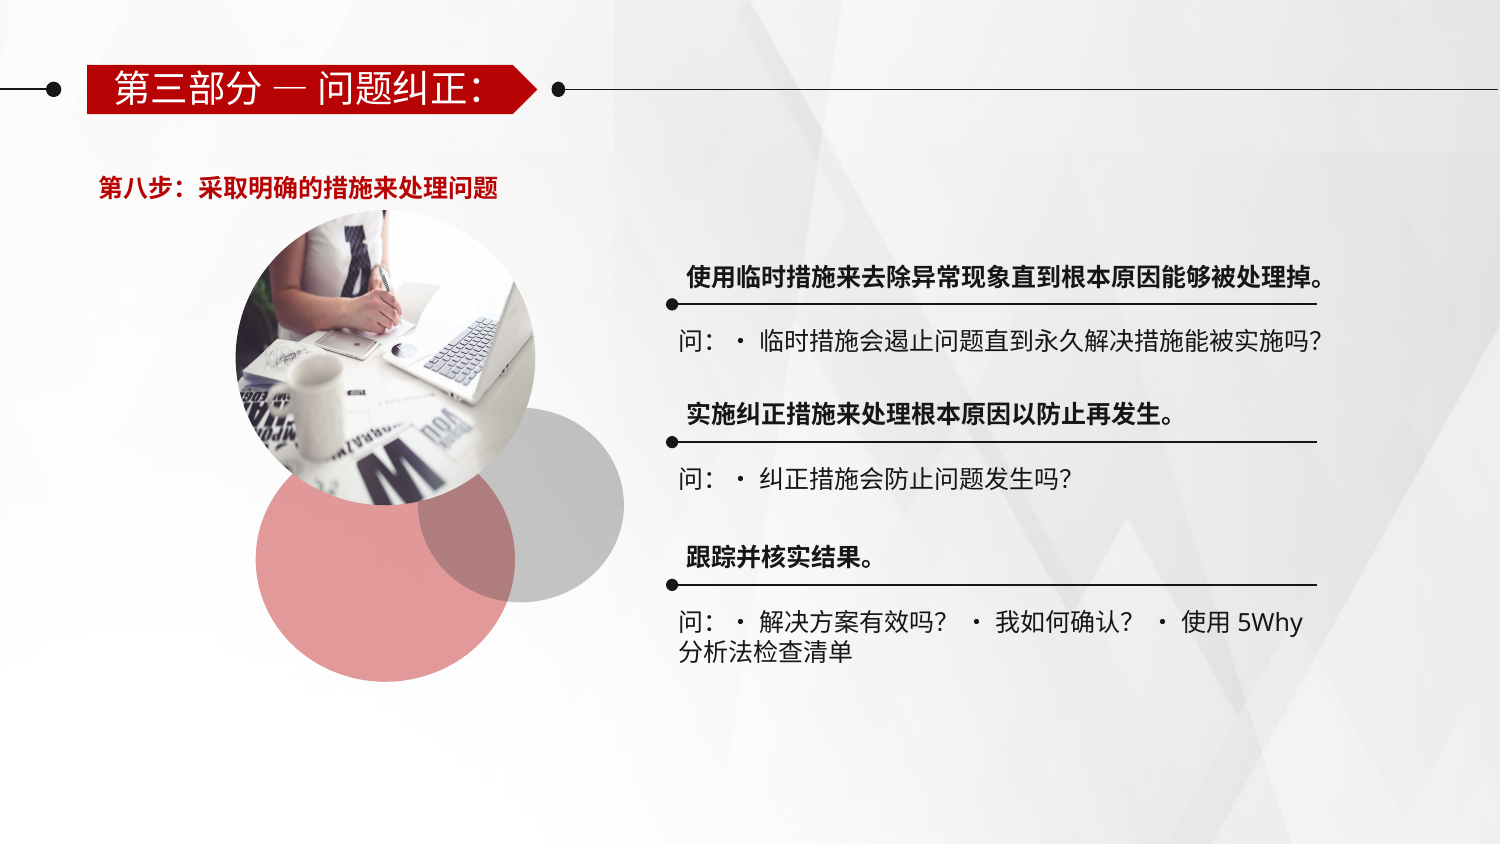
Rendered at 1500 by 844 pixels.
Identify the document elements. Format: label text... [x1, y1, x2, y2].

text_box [553, 83, 1499, 96]
text_box 问：• 纠正措施会防止问题发生吗？ [664, 455, 1341, 501]
text_box [255, 474, 507, 682]
text_box [235, 210, 536, 506]
text_box [85, 62, 98, 117]
text_box 问：• 临时措施会遏止问题直到永久解决措施能被实施吗？ [664, 318, 1341, 363]
text_box 第三部分 — 问题纠正： [98, 57, 538, 118]
text_box [417, 407, 624, 603]
text_box 实施纠正措施来处理根本原因以防止再发生。 [672, 391, 1376, 437]
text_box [23, 59, 36, 120]
text_box 使用临时措施来去除异常现象直到根本原因能够被处理掉。 [672, 253, 1376, 299]
text_box 问：• 解决方案有效吗？ • 我如何确认？ • 使用5Why分析法检查清单 [664, 598, 1341, 674]
text_box 第八步：采取明确的措施来处理问题 [83, 150, 1500, 210]
text_box 跟踪并核实结果。 [672, 534, 1376, 580]
